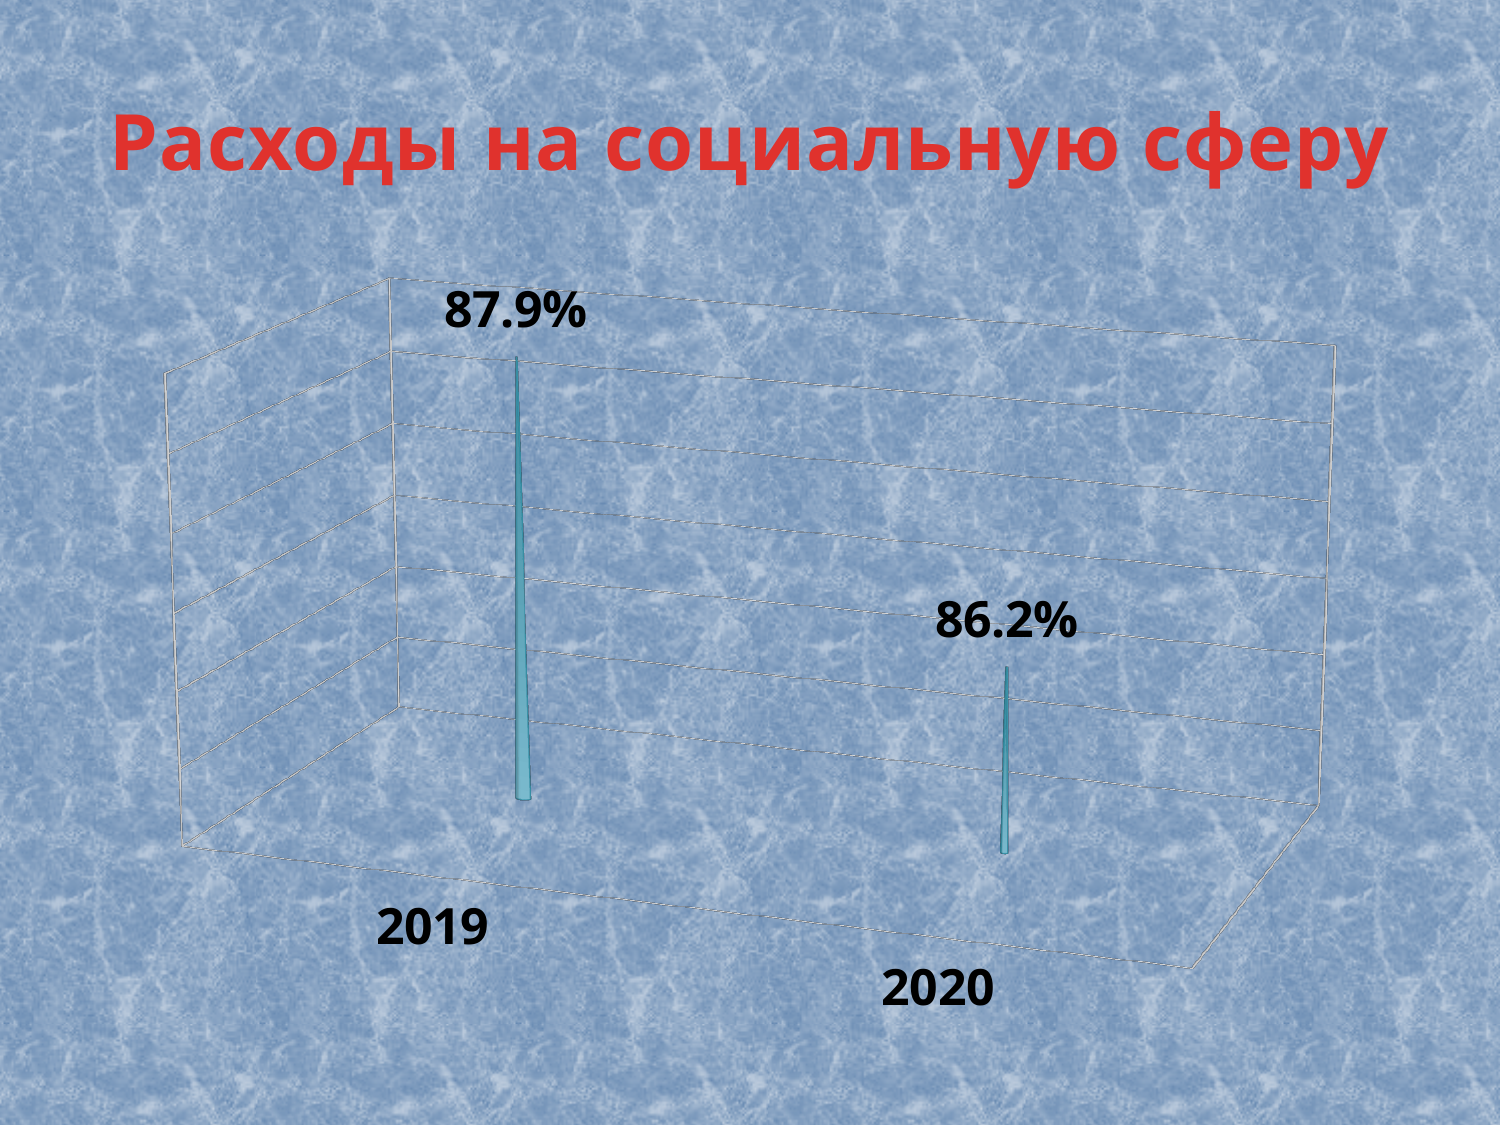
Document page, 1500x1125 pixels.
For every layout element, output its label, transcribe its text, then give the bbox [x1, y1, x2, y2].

chart [74, 262, 1426, 1036]
title Расходы на социальную сферу [75, 45, 1425, 233]
